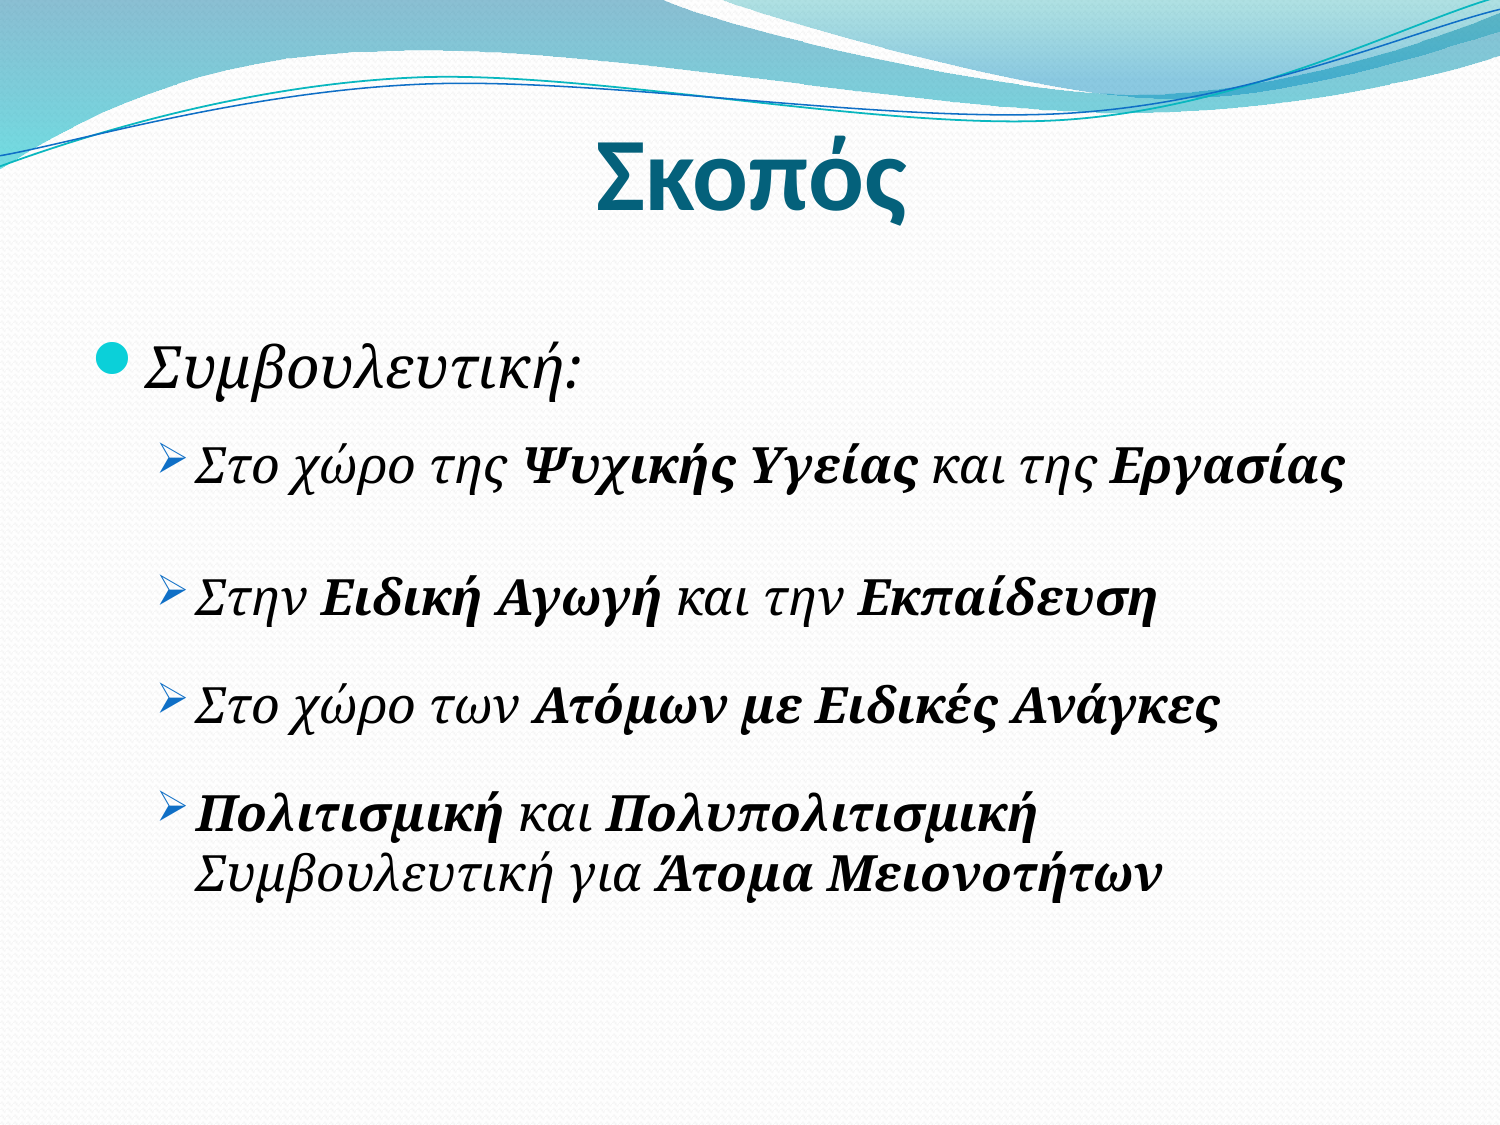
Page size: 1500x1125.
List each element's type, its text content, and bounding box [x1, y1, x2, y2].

list Συμβουλευτική: Στο χώρο της Ψυχικής Υγείας και της Εργασίας Στην Ειδική Αγωγή και την Εκπαίδευση Στο χώρο των Ατόμων με Ειδικές Ανάγκες Πολιτισμική και Πολυπολιτισμική Συμβουλευτική για Άτομα Μειονοτήτων [76, 278, 1427, 1026]
title Σκοπός [76, 66, 1427, 232]
